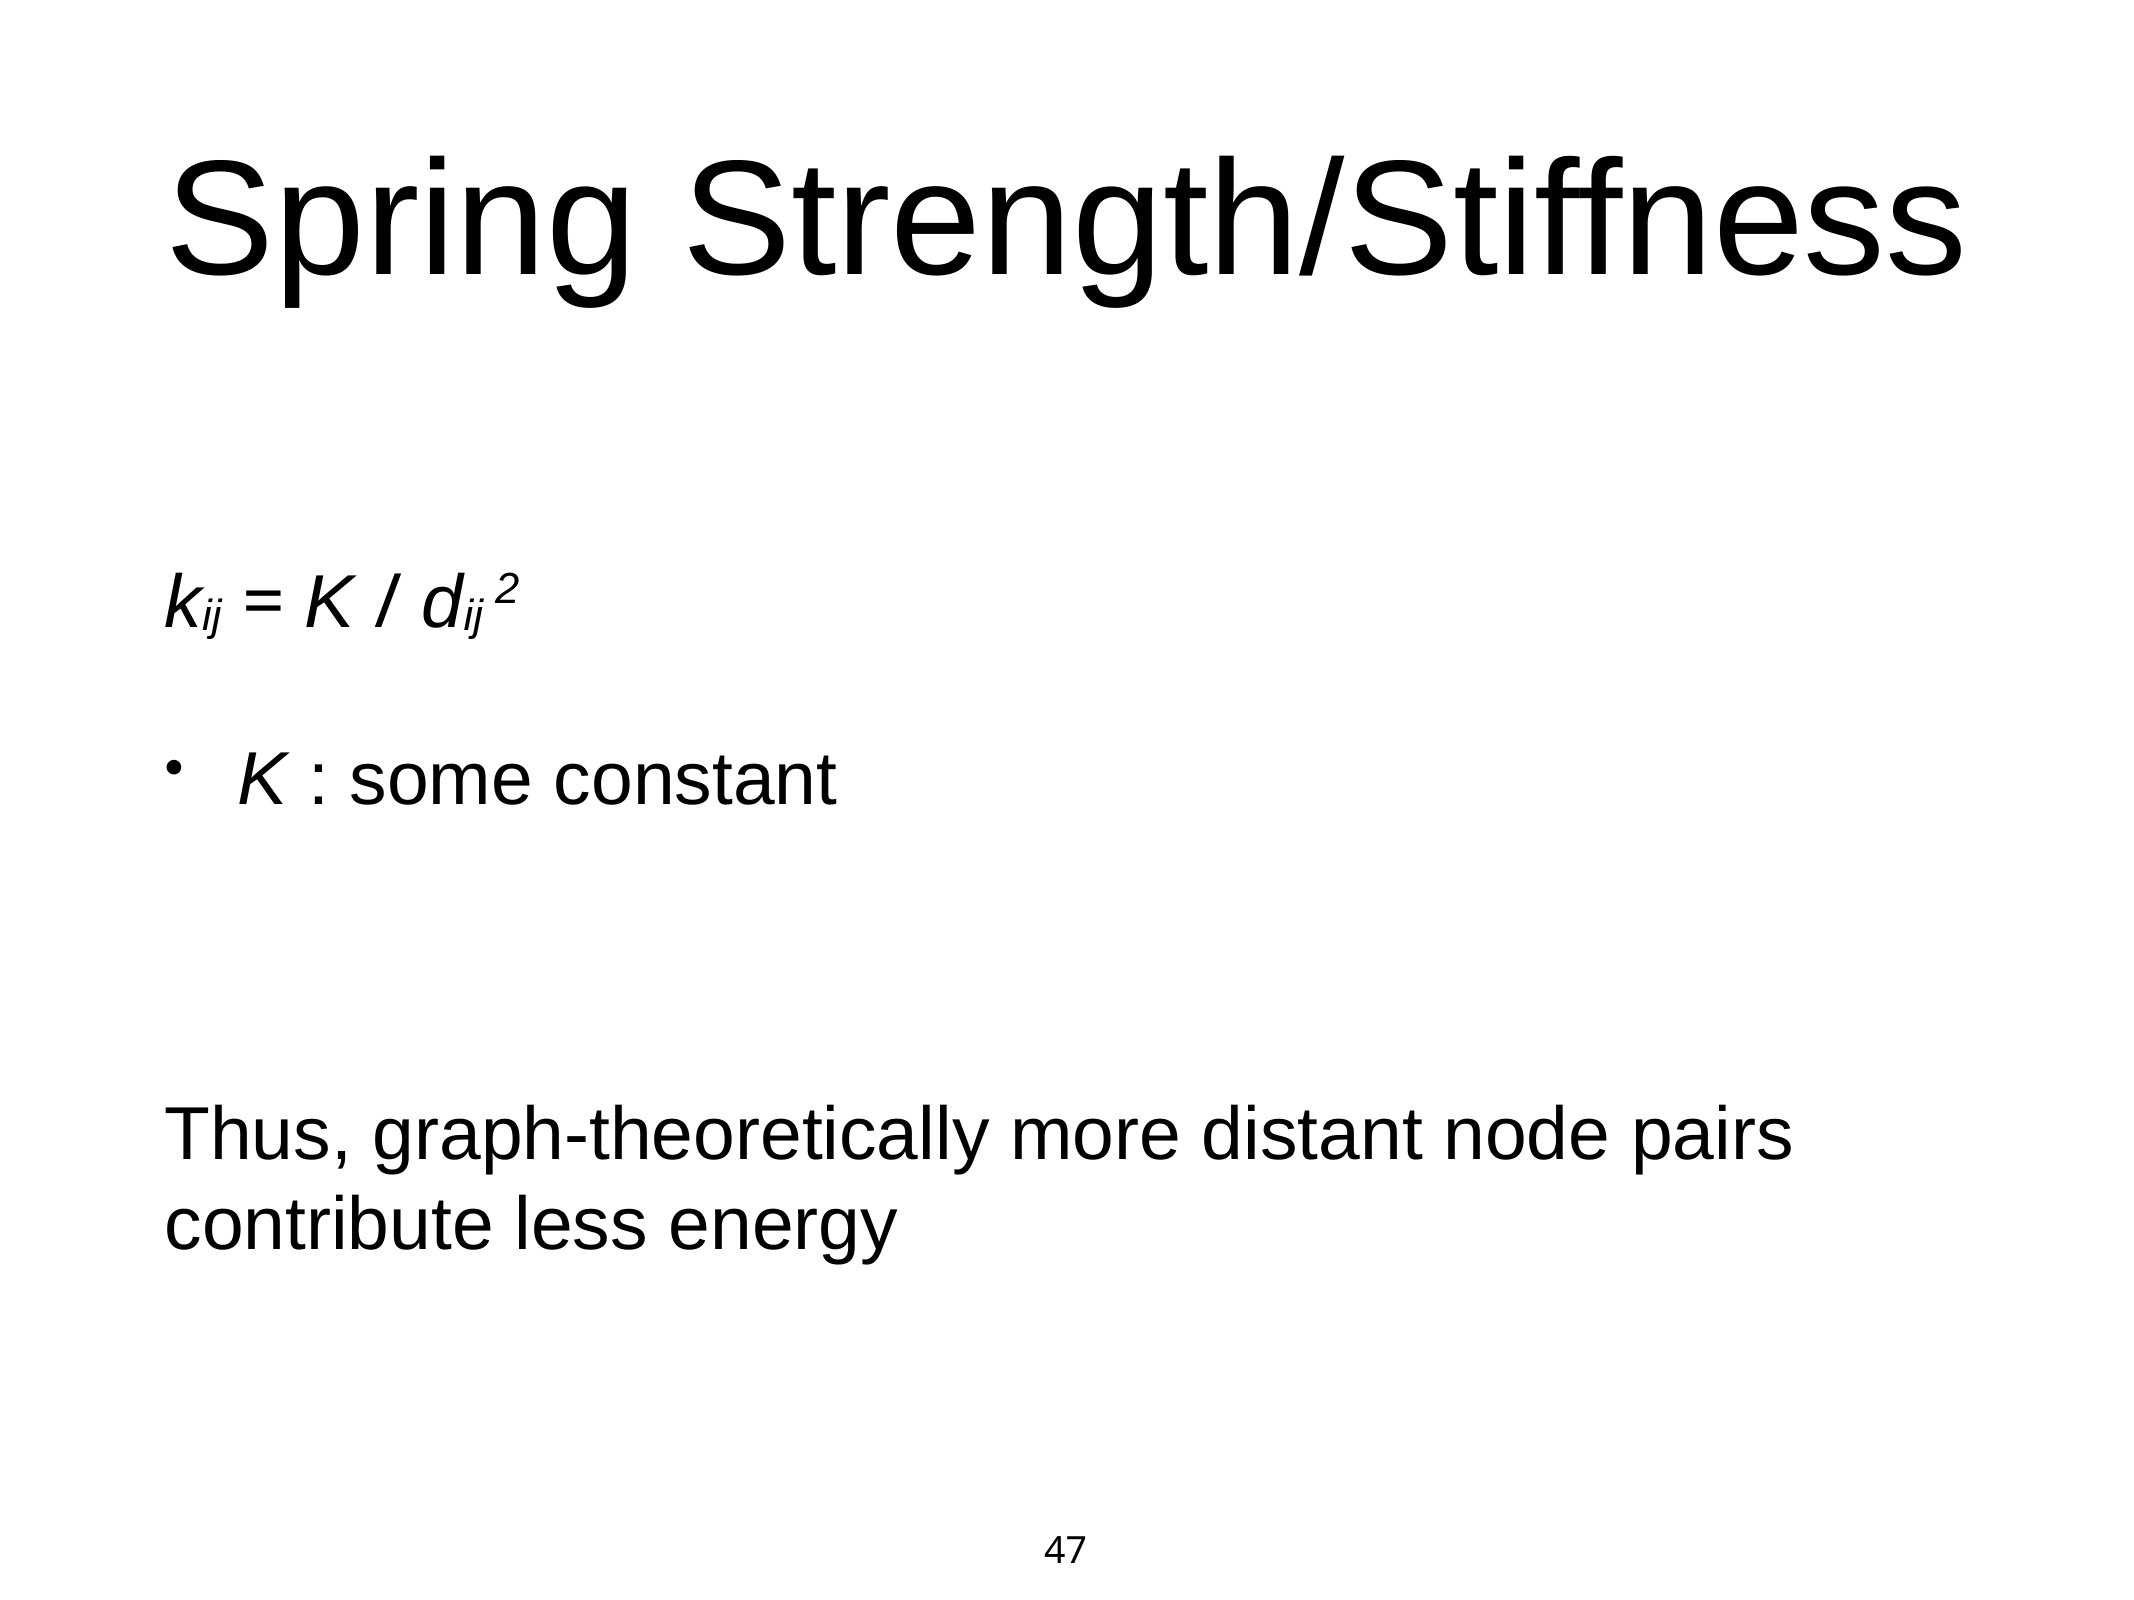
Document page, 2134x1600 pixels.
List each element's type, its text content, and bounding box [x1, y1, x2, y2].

slide_number 47 [1034, 1517, 1097, 1581]
title Spring Strength/Stiffness [155, 31, 1978, 388]
list kij = K / dij 2 K : some constant Thus, graph-theoretically more distant node pairs contribute less energy [155, 388, 1978, 1459]
